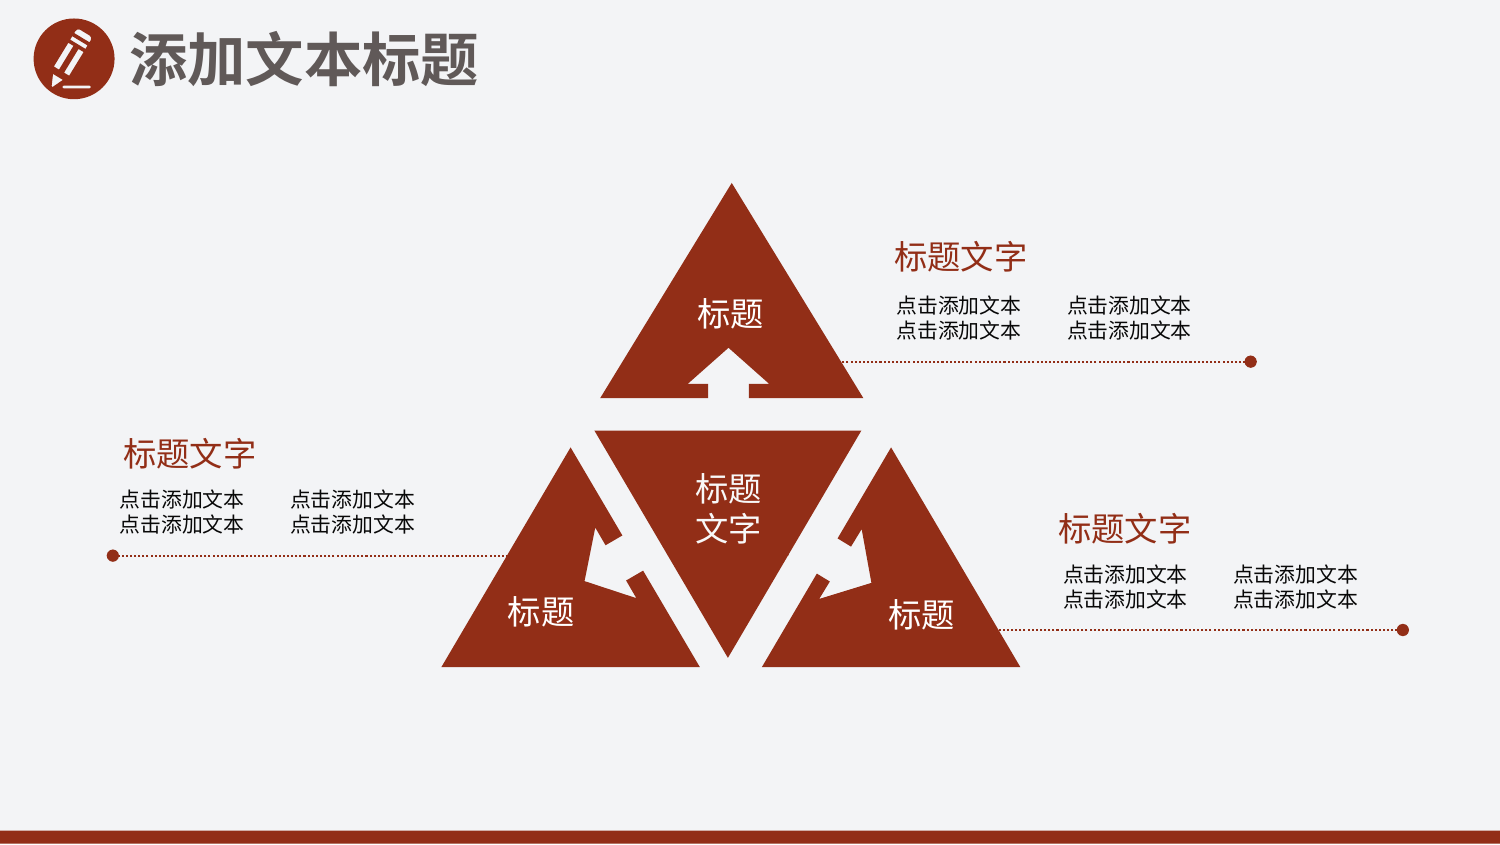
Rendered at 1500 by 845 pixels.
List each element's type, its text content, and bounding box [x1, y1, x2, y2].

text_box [104, 425, 539, 556]
text_box [33, 18, 115, 100]
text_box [441, 447, 701, 668]
text_box 添加文本标题 [114, 15, 969, 101]
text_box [984, 501, 1408, 631]
text_box [0, 830, 1500, 844]
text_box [832, 228, 1251, 362]
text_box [594, 430, 862, 659]
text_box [761, 447, 1021, 668]
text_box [599, 182, 864, 399]
